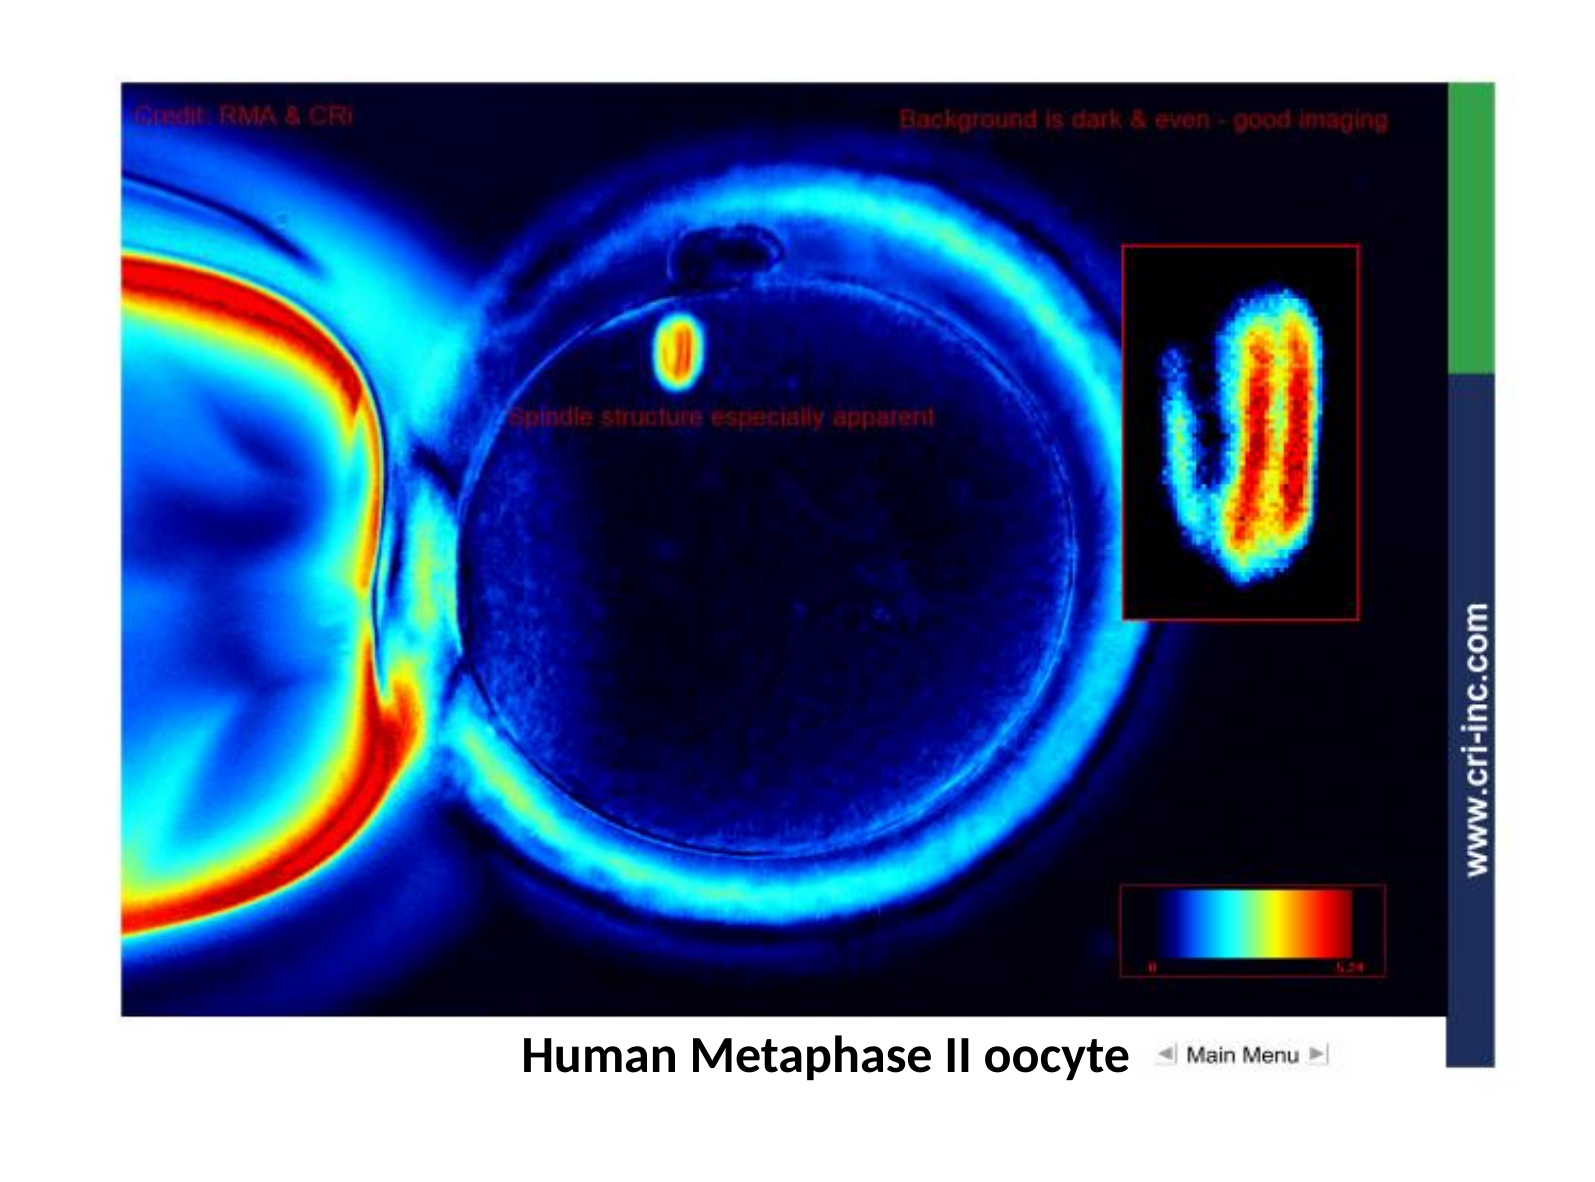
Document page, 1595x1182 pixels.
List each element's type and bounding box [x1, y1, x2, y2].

title [81, 44, 1518, 1109]
